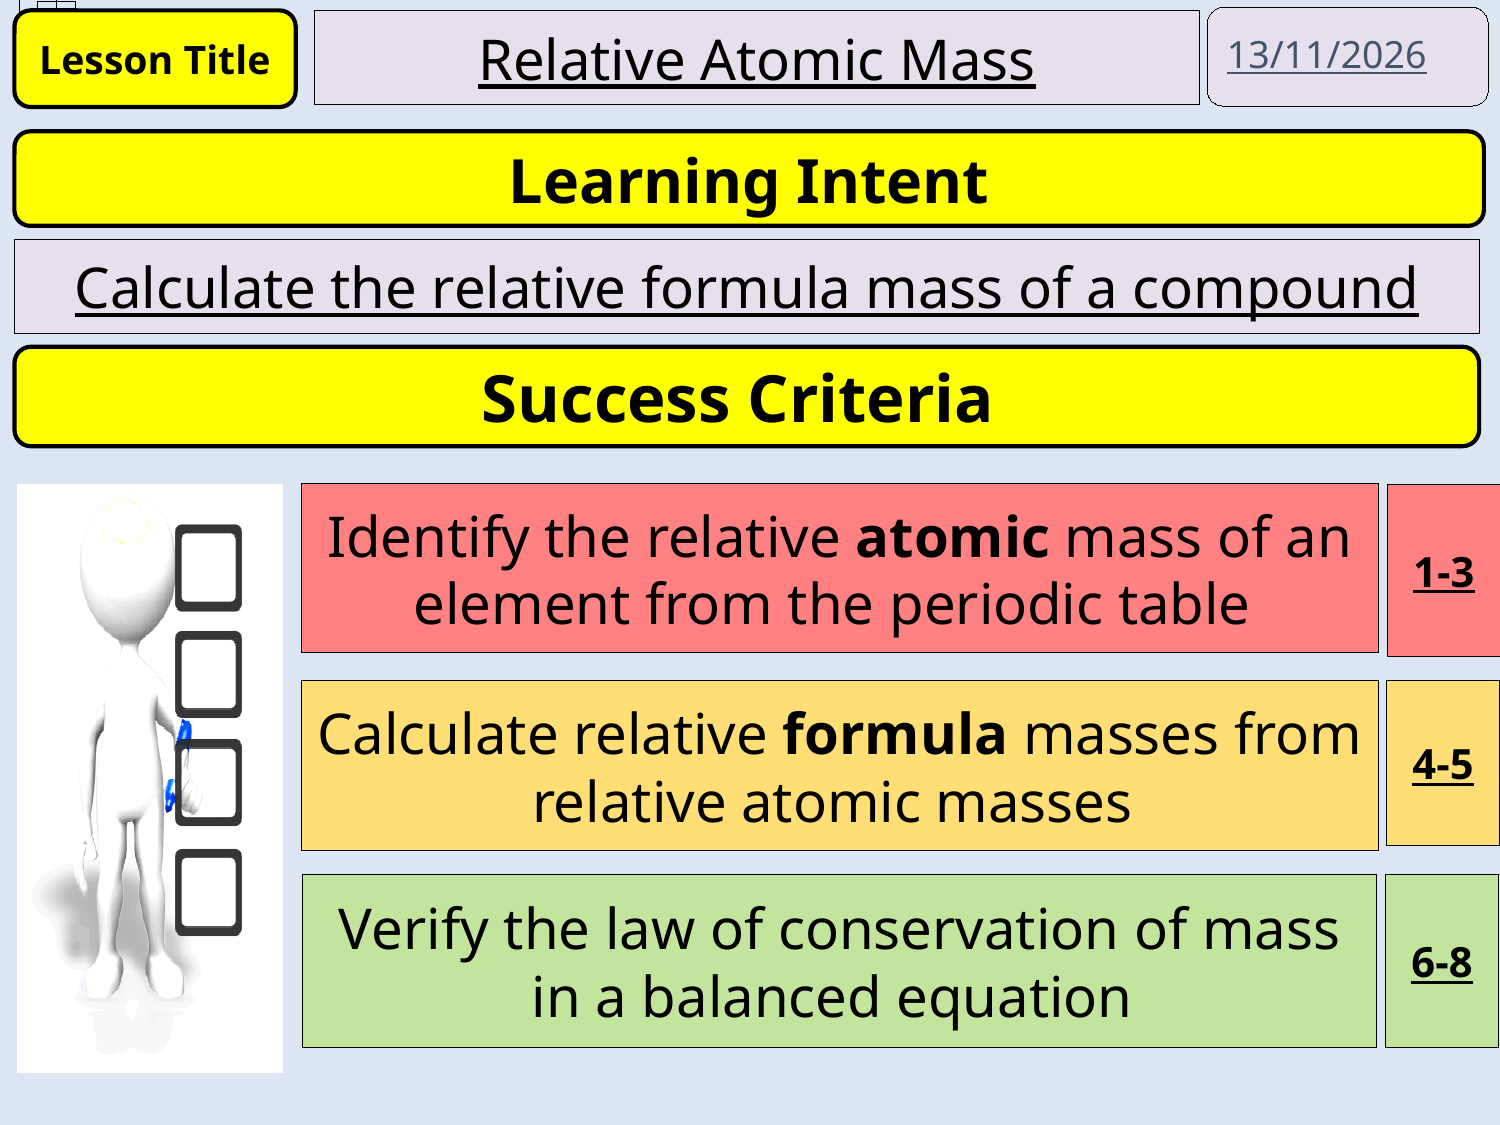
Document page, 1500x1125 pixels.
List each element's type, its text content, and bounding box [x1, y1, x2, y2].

list Verify the law of conservation of mass in a balanced equation [302, 874, 1377, 1048]
picture [17, 484, 283, 1073]
list 4-5 [1386, 680, 1500, 846]
list 1-3 [1387, 484, 1500, 657]
list Relative Atomic Mass [314, 10, 1200, 105]
list Identify the relative atomic mass of an element from the periodic table [301, 483, 1379, 653]
list Calculate relative formula masses from relative atomic masses [301, 680, 1379, 851]
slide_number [1207, 7, 1489, 107]
list 6-8 [1385, 874, 1499, 1048]
list Calculate the relative formula mass of a compound [14, 239, 1480, 334]
